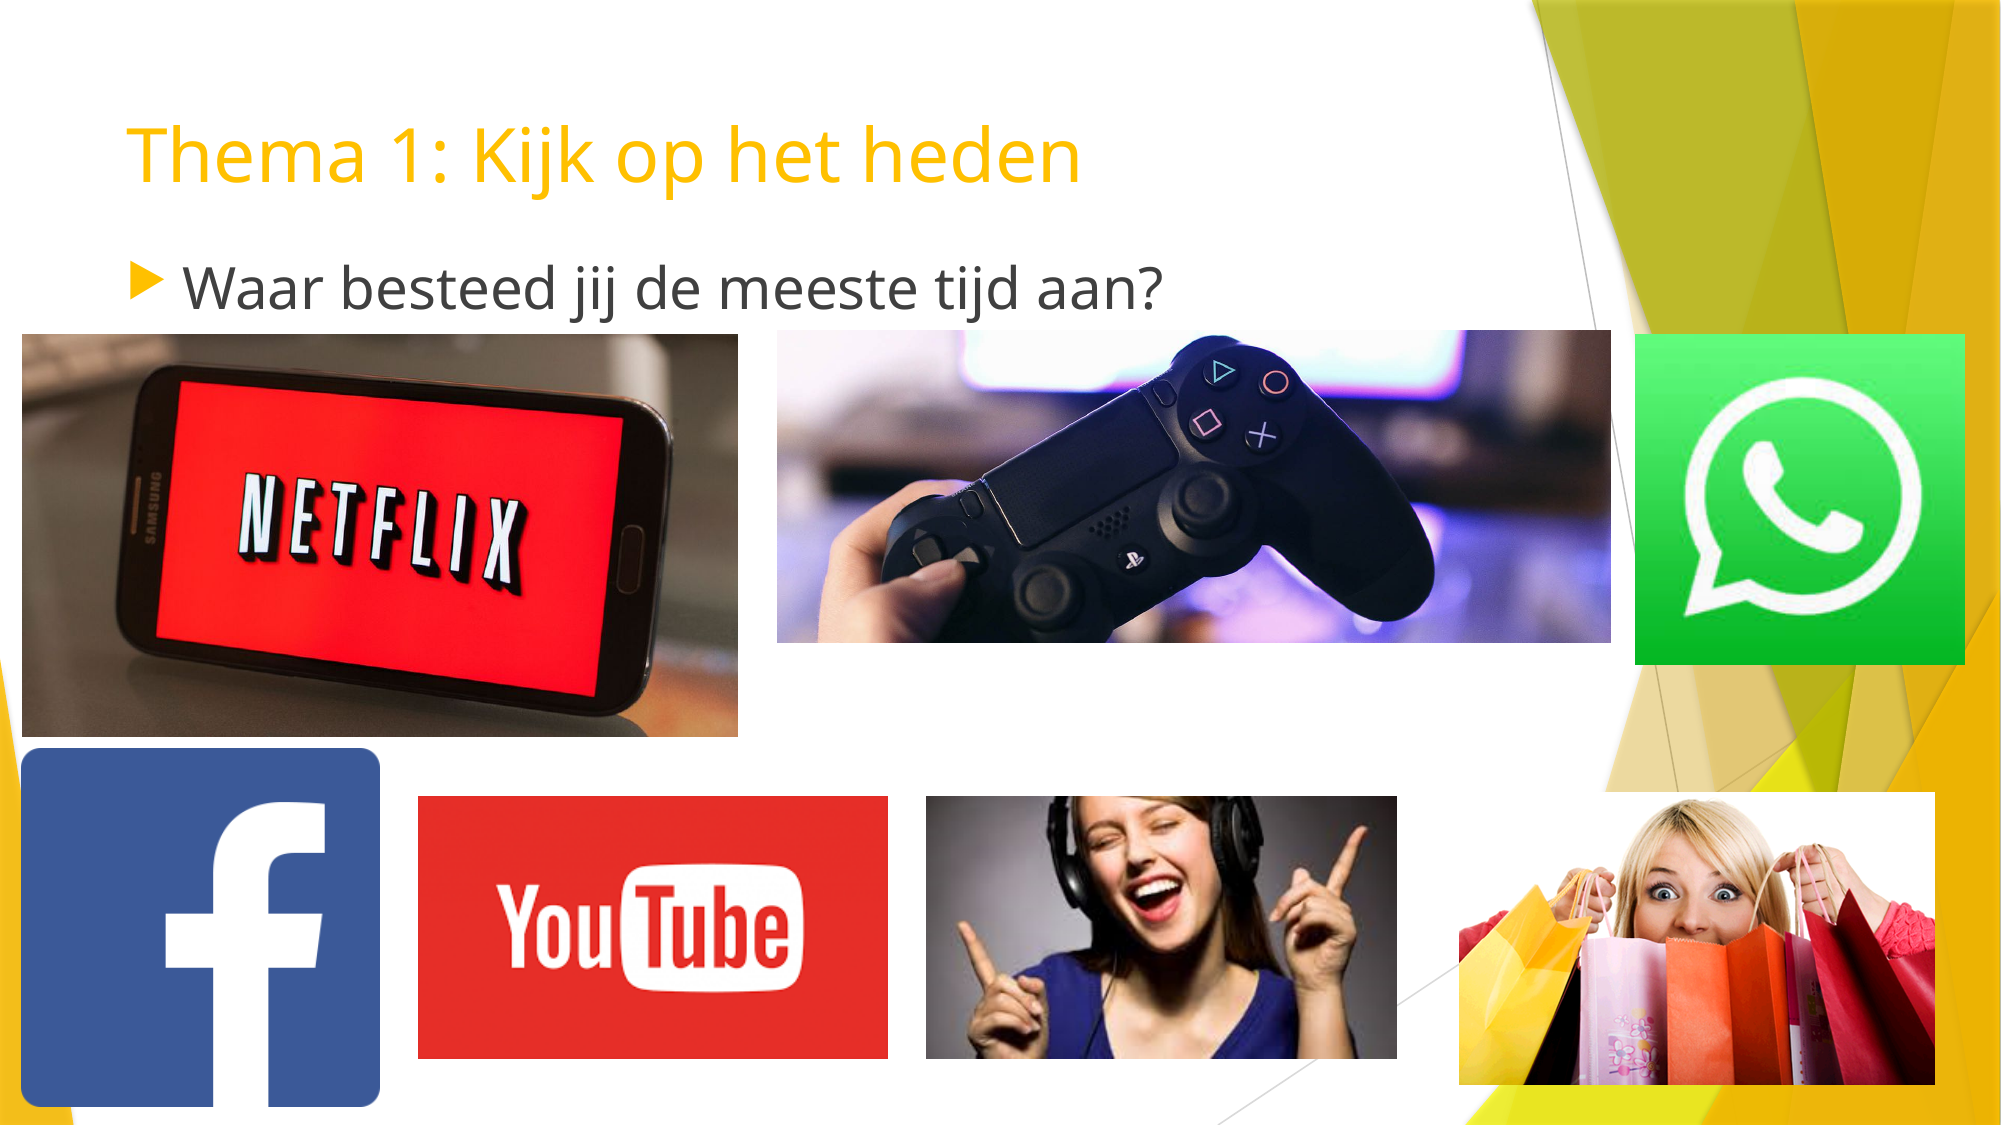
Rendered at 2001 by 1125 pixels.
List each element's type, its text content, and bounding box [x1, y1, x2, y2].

list Waar besteed jij de meeste tijd aan? [111, 244, 1522, 992]
picture [20, 748, 381, 1108]
picture [1634, 333, 1966, 665]
picture [776, 329, 1611, 644]
picture [1458, 791, 1936, 1086]
picture [21, 333, 738, 737]
picture [925, 795, 1397, 1060]
title Thema 1: Kijk op het heden [111, 99, 1522, 244]
picture [417, 795, 888, 1060]
